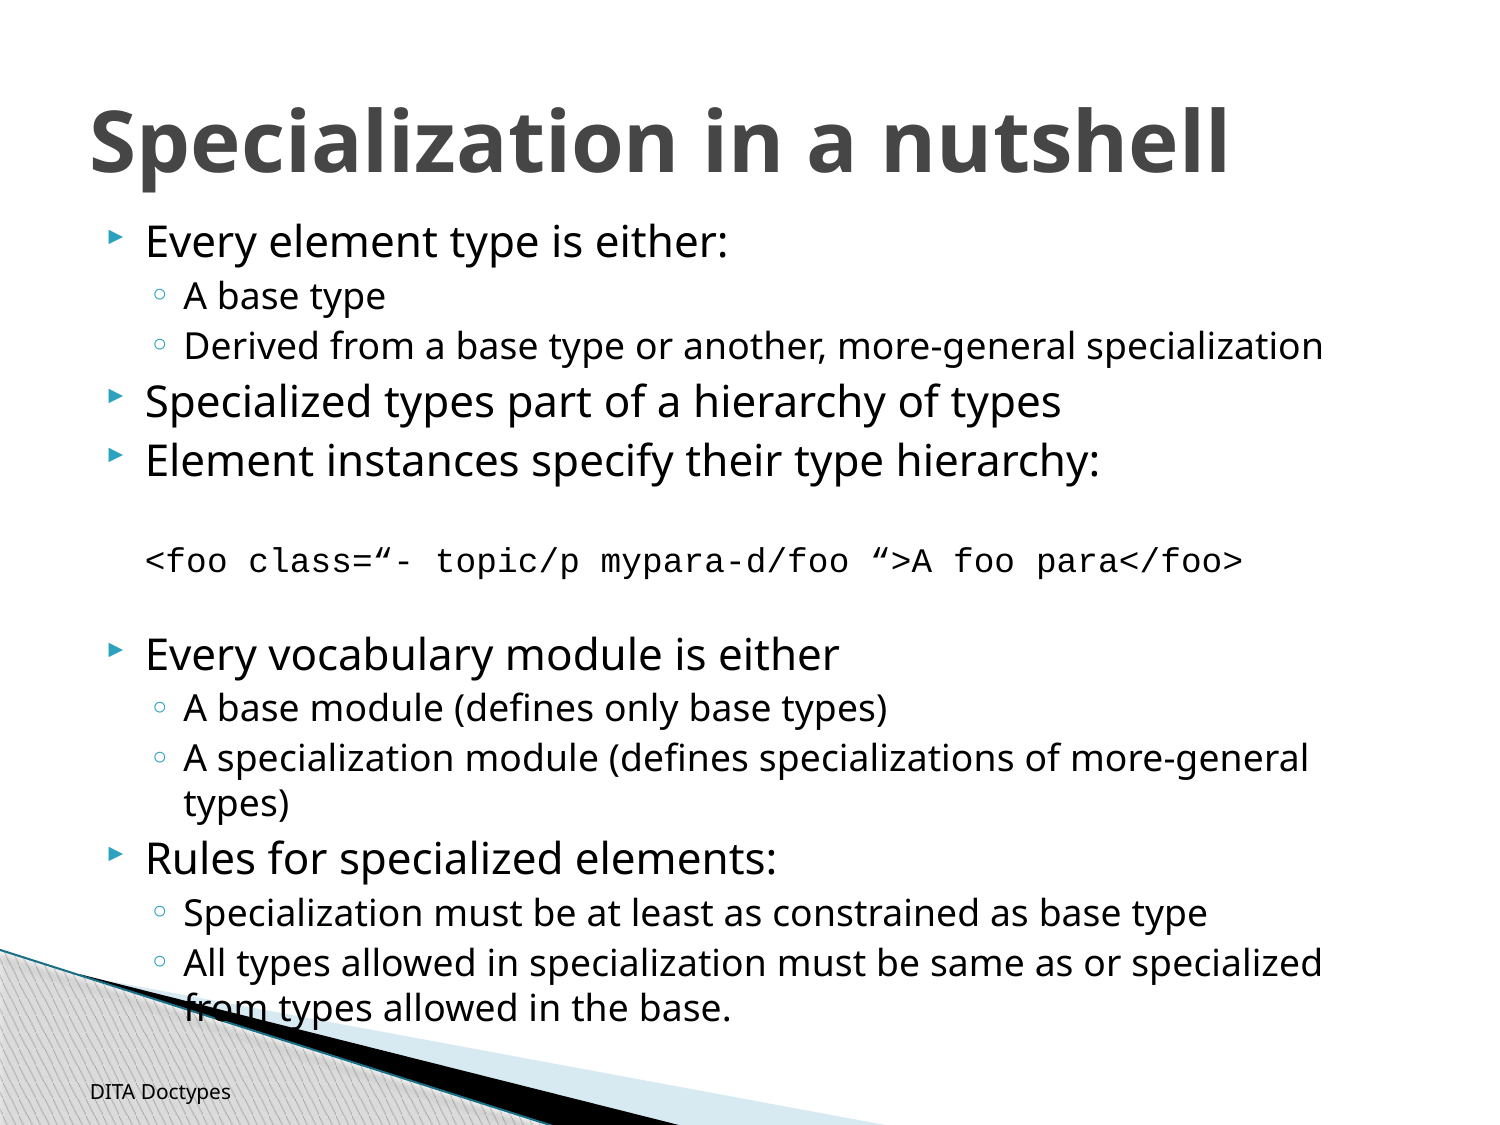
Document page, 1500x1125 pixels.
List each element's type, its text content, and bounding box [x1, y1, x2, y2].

title Specialization in a nutshell [75, 45, 1425, 233]
list Every element type is either: A base type Derived from a base type or another, more-general specialization Specialized types part of a hierarchy of types Element instances specify their type hierarchy: <foo class=“- topic/p mypara-d/foo “>A foo para</foo> Every vocabulary module is either A base module (defines only base types) A specialization module (defines specializations of more-general types) Rules for specialized elements: Specialization must be at least as constrained as base type All types allowed in specialization must be same as or specialized from types allowed in the base. [75, 233, 1425, 1046]
